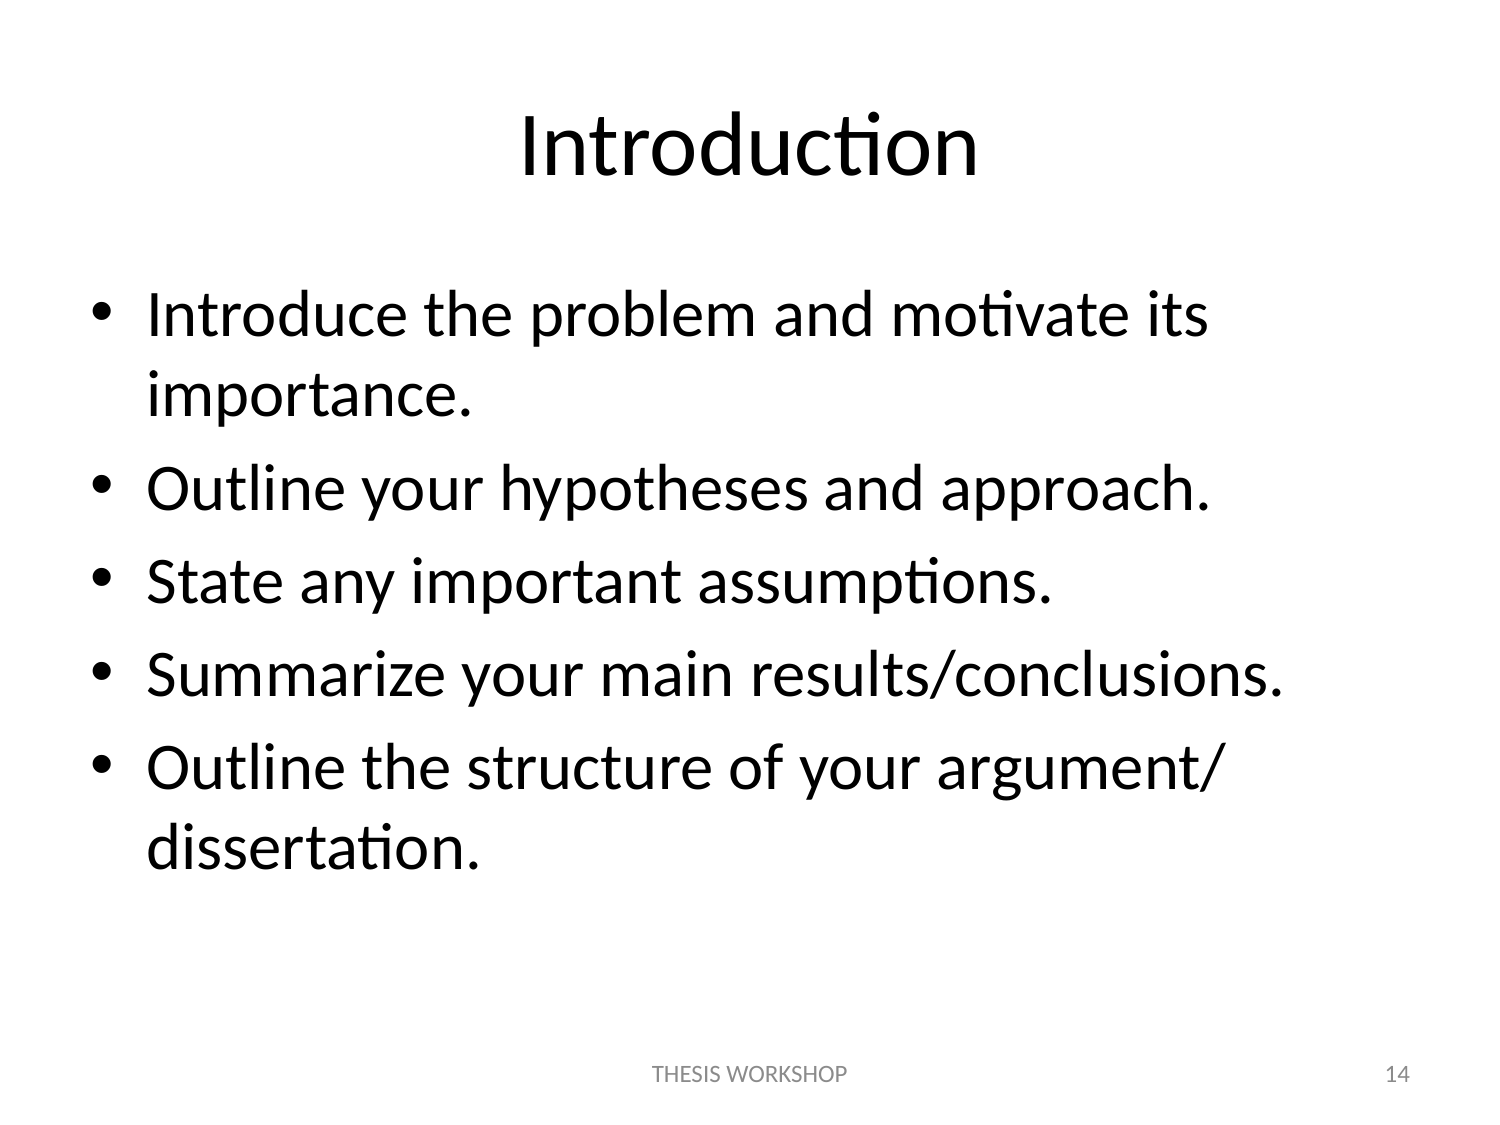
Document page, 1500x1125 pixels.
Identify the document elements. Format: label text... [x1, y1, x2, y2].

footer THESIS WORKSHOP [512, 1042, 988, 1103]
title Introduction [75, 45, 1425, 233]
slide_number 14 [1074, 1042, 1425, 1103]
list Introduce the problem and motivate its importance. Outline your hypotheses and approach. State any important assumptions. Summarize your main results/conclusions. Outline the structure of your argument/ dissertation. [75, 262, 1425, 1005]
